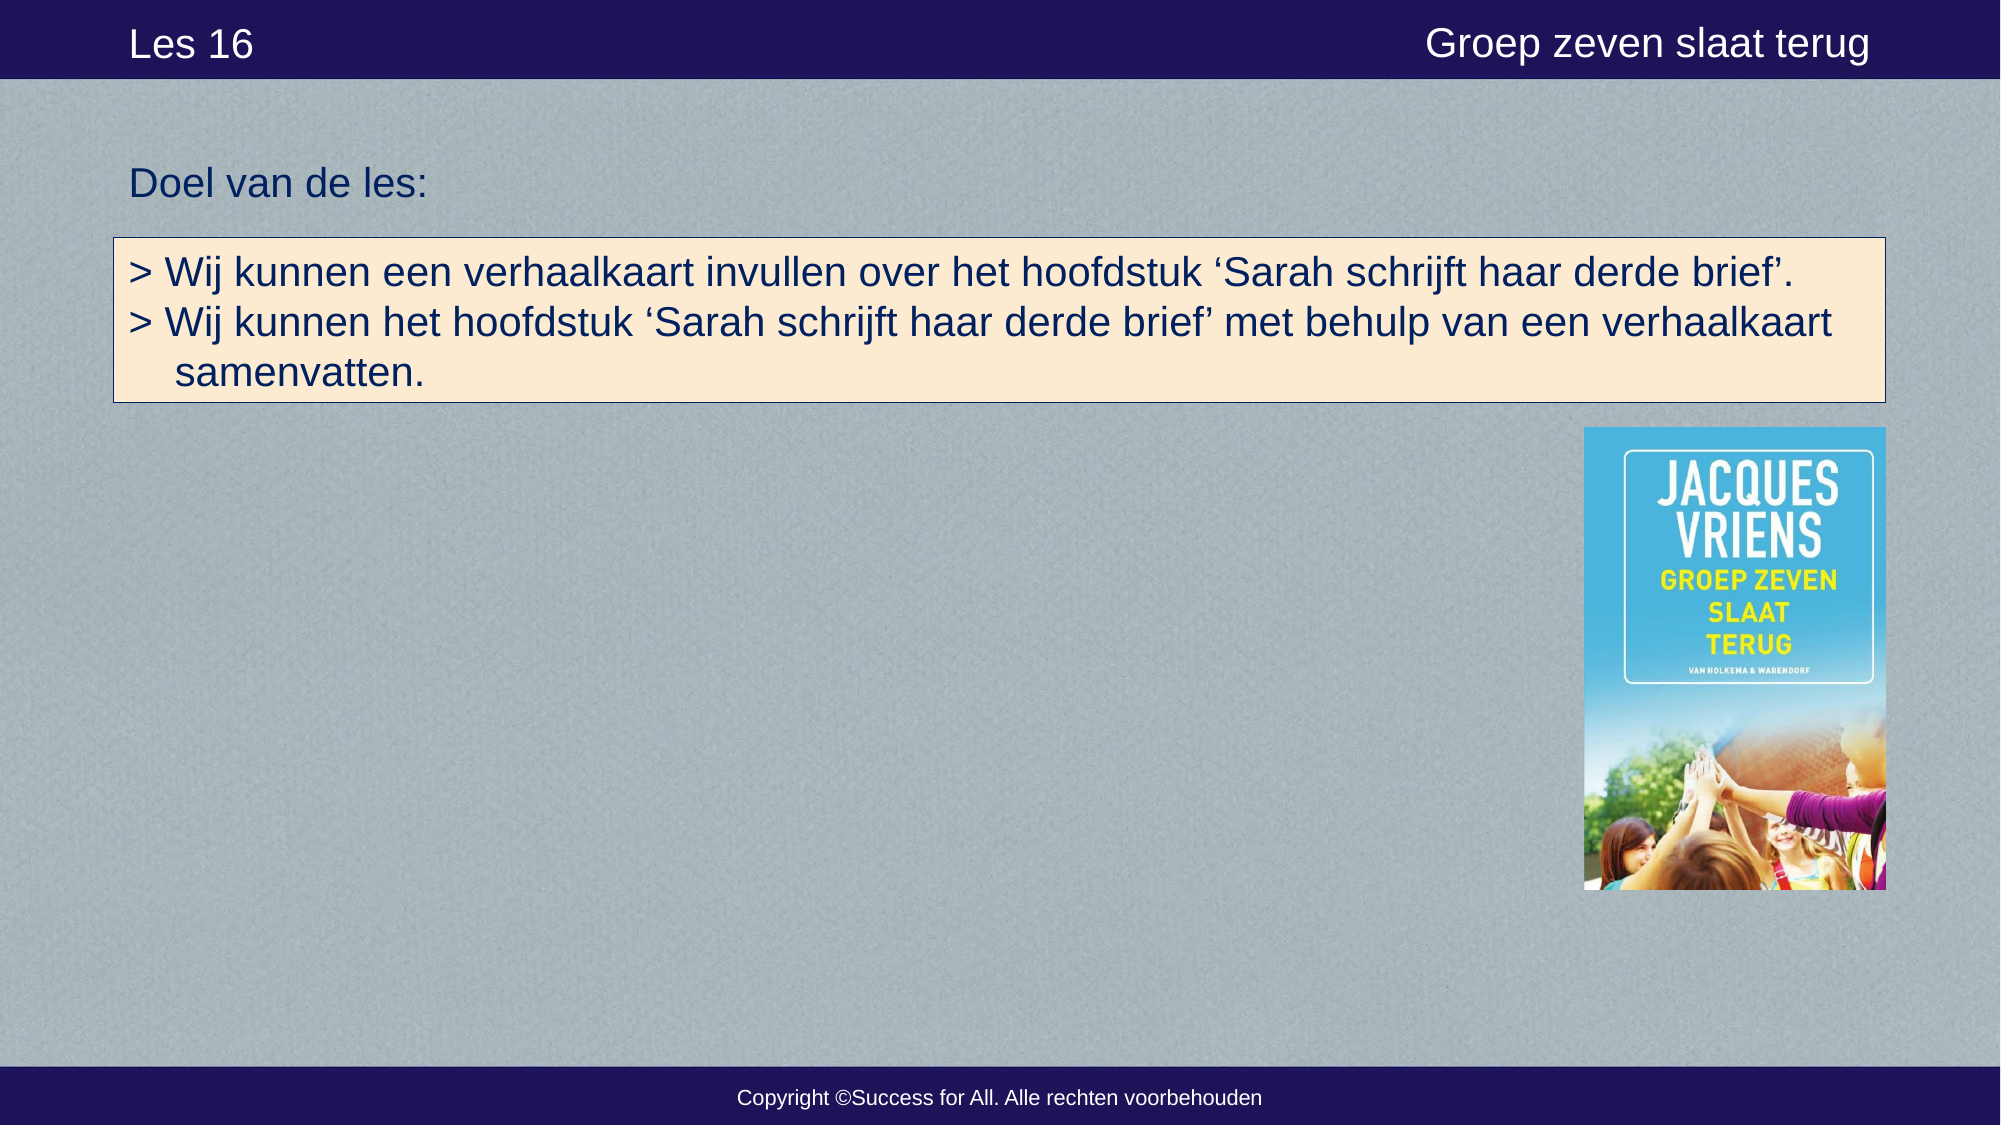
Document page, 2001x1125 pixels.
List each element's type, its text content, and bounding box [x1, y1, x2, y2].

text_box > Wij kunnen een verhaalkaart invullen over het hoofdstuk ‘Sarah schrijft haar derde brief’. > Wij kunnen het hoofdstuk ‘Sarah schrijft haar derde brief’ met behulp van een verhaalkaart samenvatten. [113, 237, 1886, 403]
text_box Doel van de les: [113, 148, 1635, 214]
picture [0, 0, 2001, 1125]
text_box Groep zeven slaat terug [999, 8, 1886, 73]
text_box Les 16 [114, 9, 354, 75]
text_box Copyright ©Success for All. Alle rechten voorbehouden [0, 1076, 2000, 1125]
